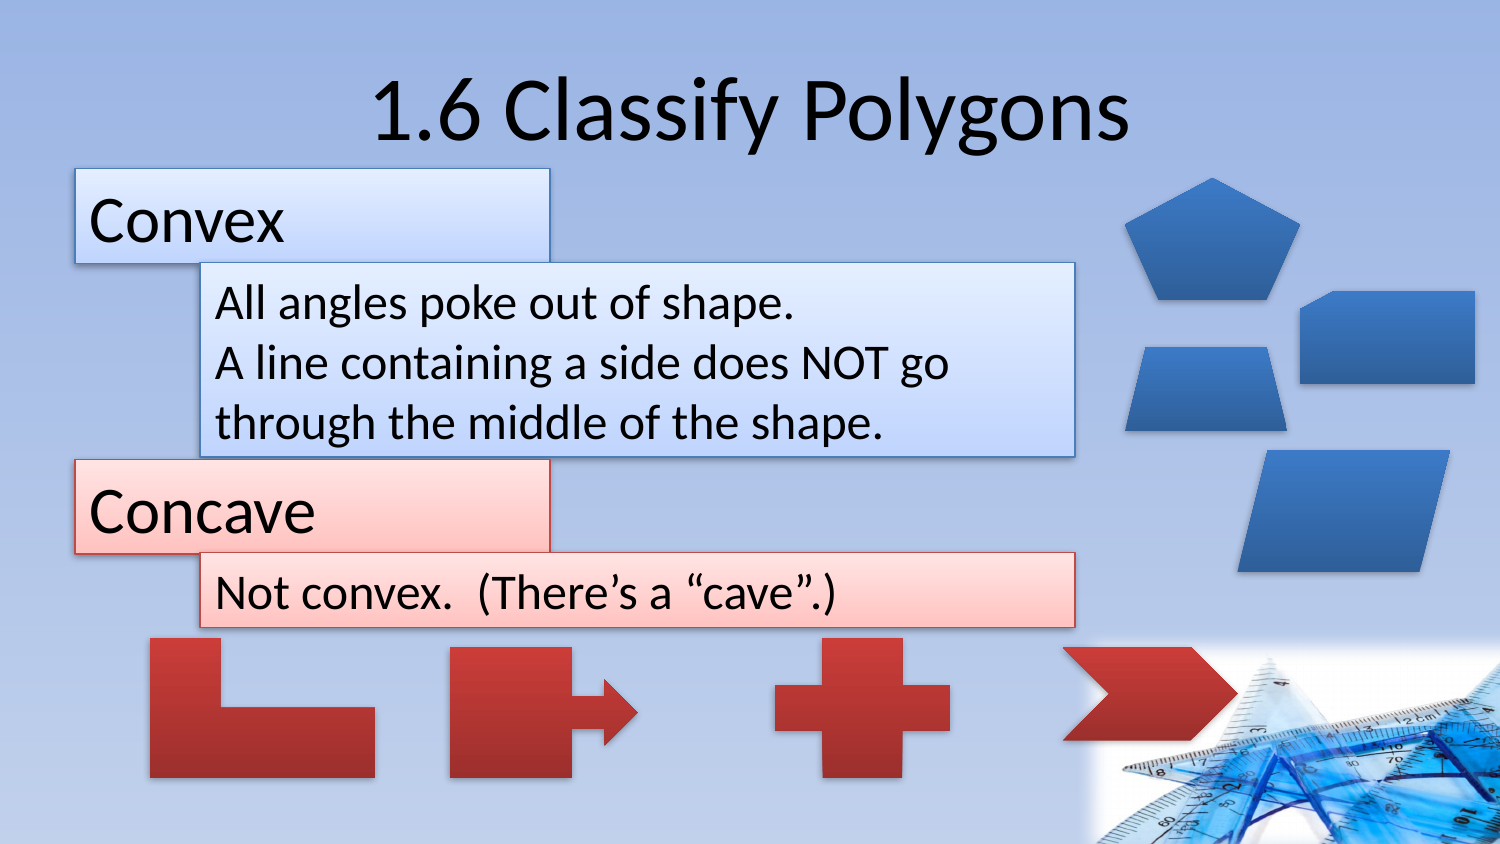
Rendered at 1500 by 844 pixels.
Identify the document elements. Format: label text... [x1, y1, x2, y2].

text_box [1125, 178, 1300, 300]
text_box [1299, 290, 1475, 385]
title 1.6 Classify Polygons [75, 33, 1425, 175]
text_box [450, 646, 638, 779]
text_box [74, 168, 1076, 459]
text_box [1237, 449, 1450, 572]
text_box [1062, 646, 1238, 741]
picture [1102, 688, 1108, 699]
text_box [149, 638, 375, 779]
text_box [74, 459, 1076, 629]
picture [1102, 656, 1500, 838]
text_box [774, 638, 950, 779]
text_box [1124, 346, 1288, 432]
